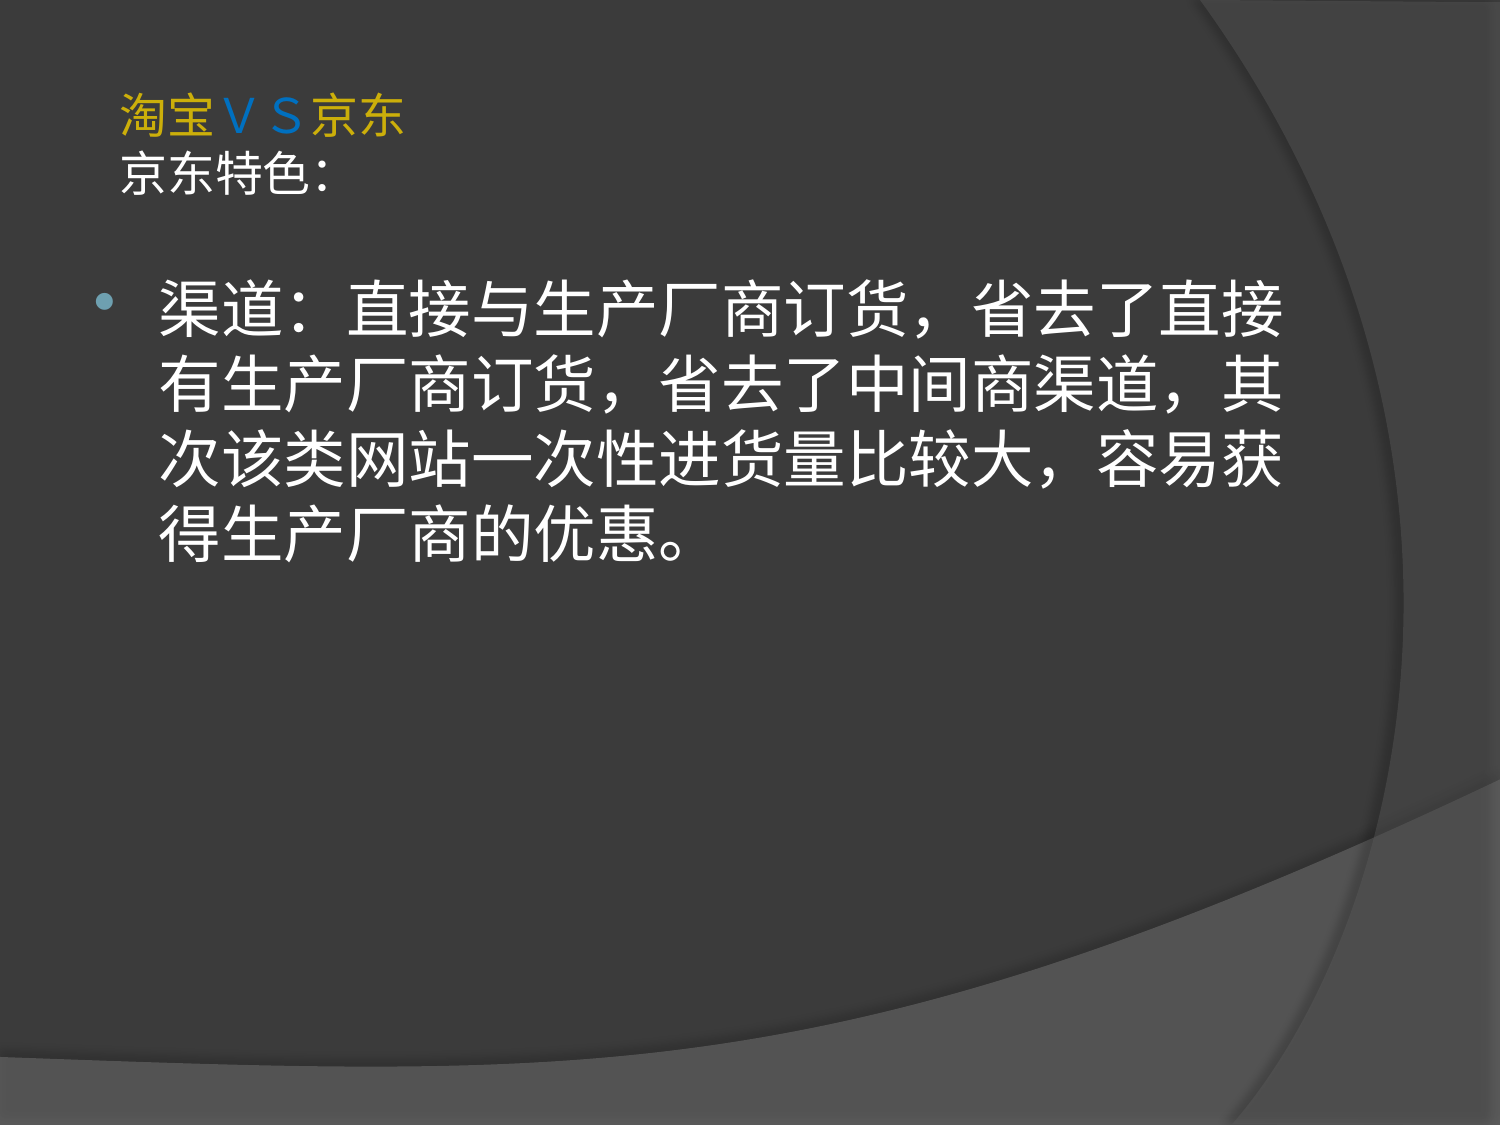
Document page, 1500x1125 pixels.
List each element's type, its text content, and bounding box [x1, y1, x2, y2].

title 淘宝ＶＳ京东 京东特色： [111, 77, 1338, 266]
list 渠道：直接与生产厂商订货，省去了直接有生产厂商订货，省去了中间商渠道，其次该类网站一次性进货量比较大，容易获得生产厂商的优惠。 [74, 262, 1301, 1006]
